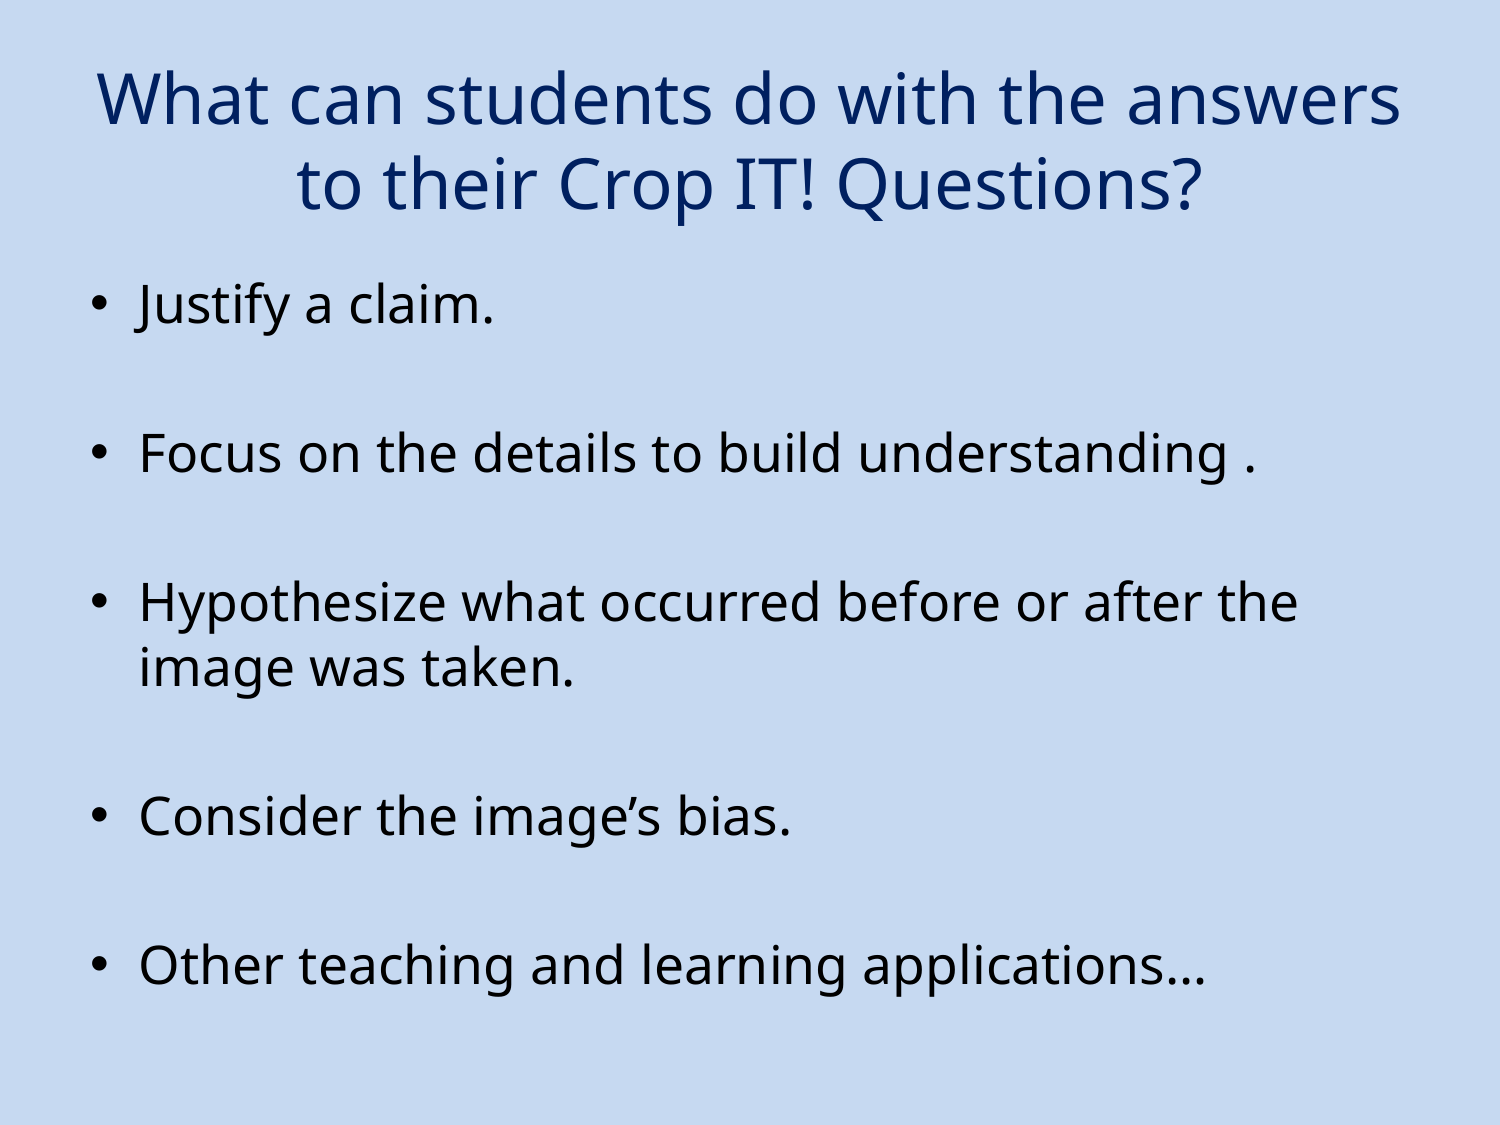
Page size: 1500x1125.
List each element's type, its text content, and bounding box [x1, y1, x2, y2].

list Justify a claim. Focus on the details to build understanding . Hypothesize what occurred before or after the image was taken. Consider the image’s bias. Other teaching and learning applications… [75, 262, 1425, 1005]
title What can students do with the answers to their Crop IT! Questions? [75, 45, 1425, 233]
